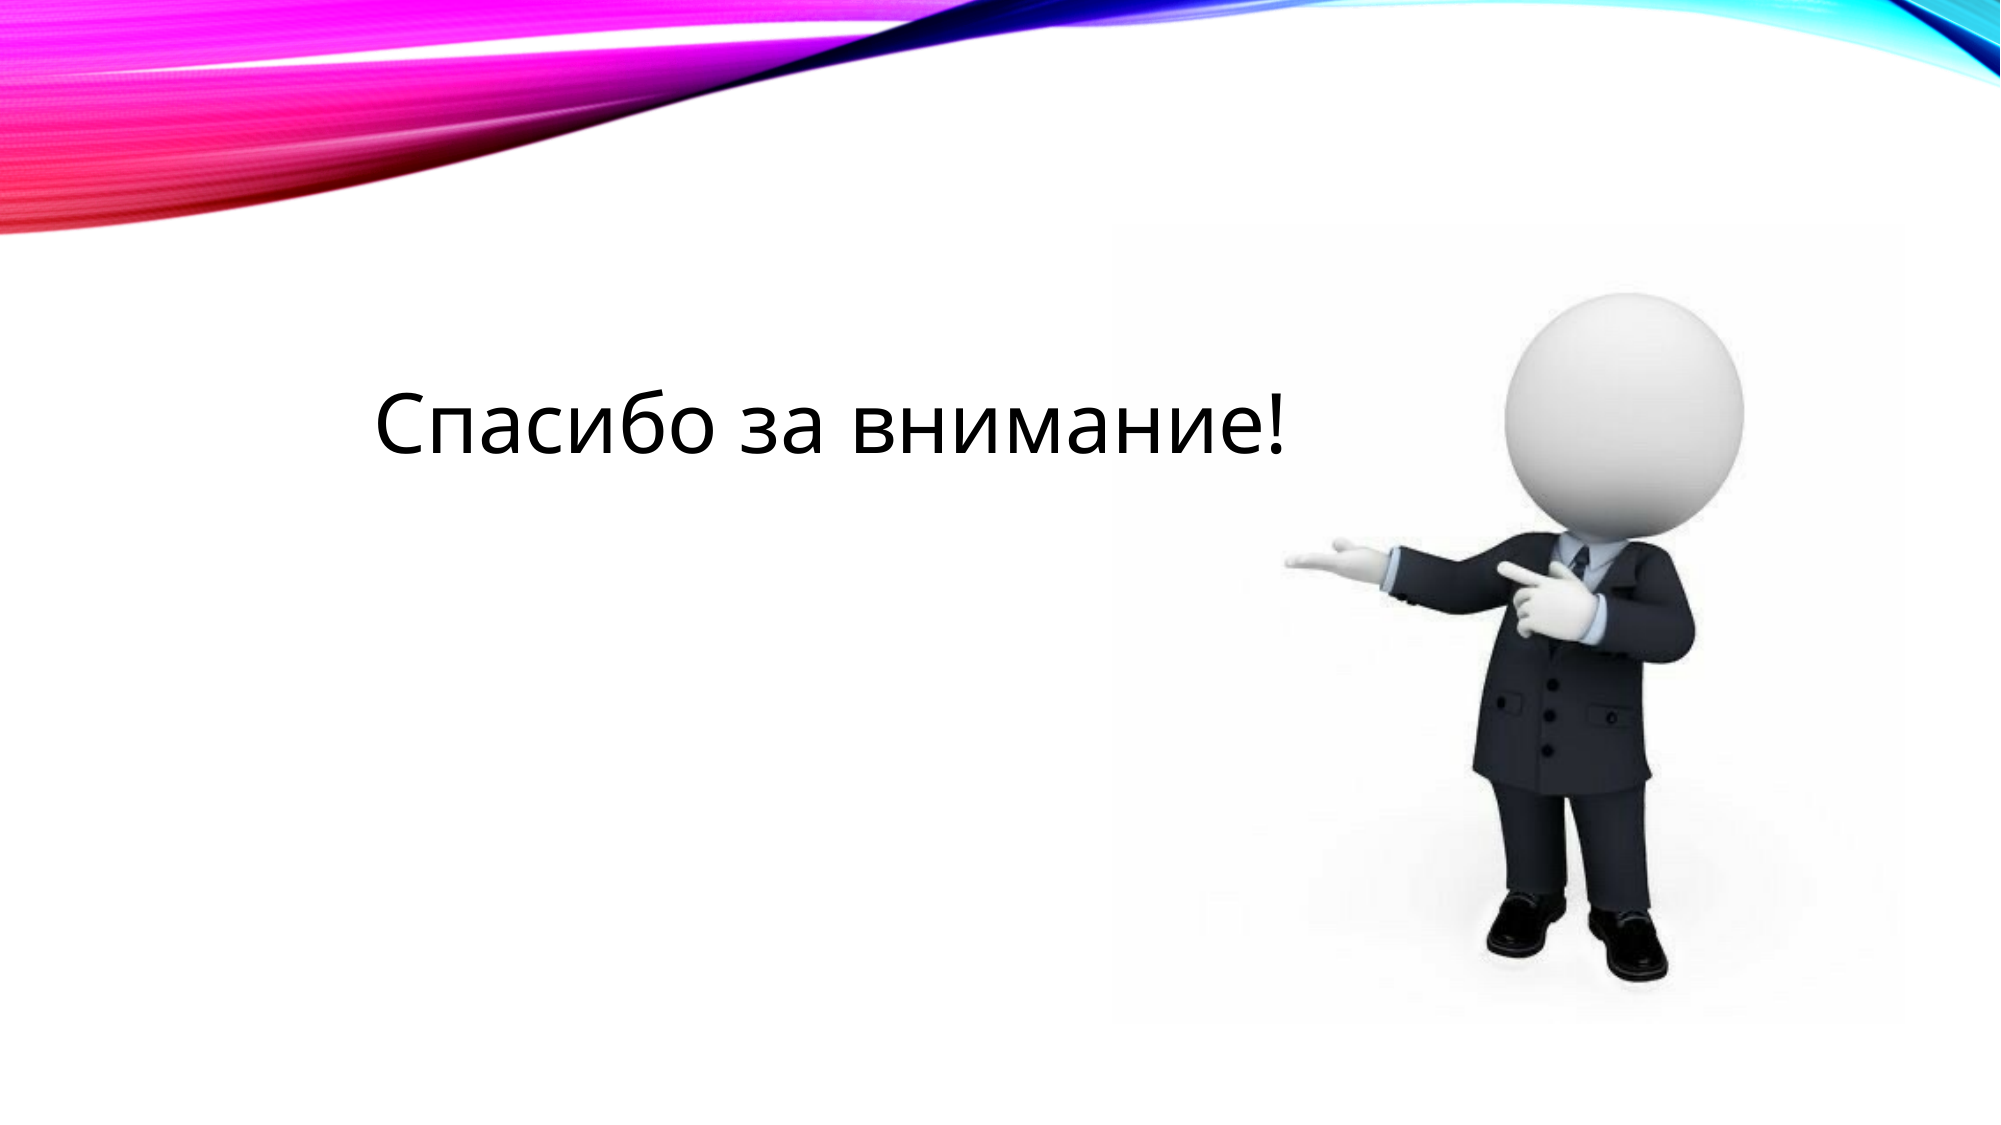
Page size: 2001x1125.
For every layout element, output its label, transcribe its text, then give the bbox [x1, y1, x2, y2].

picture [1890, 0, 2000, 75]
text_box Спасибо за внимание! [358, 362, 1111, 478]
picture [1910, 0, 2000, 45]
picture [0, 0, 2000, 1024]
